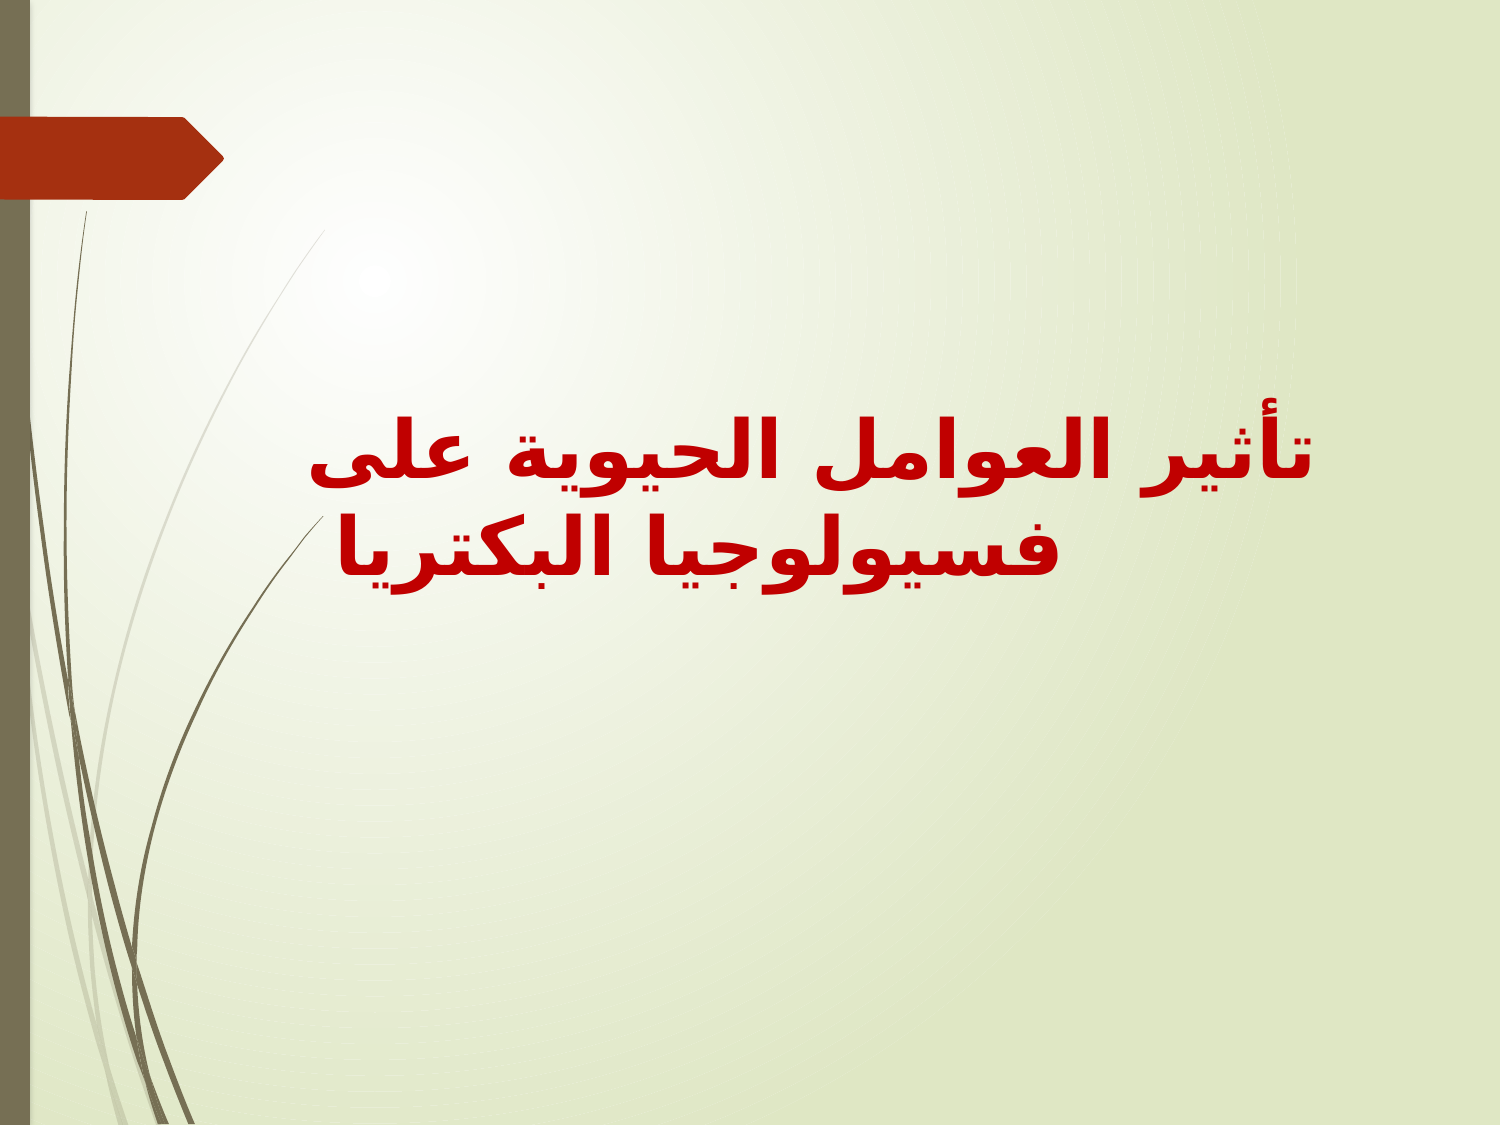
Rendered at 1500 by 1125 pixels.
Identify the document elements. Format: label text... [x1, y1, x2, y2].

title تأثير العوامل الحيوية على فسيولوجيا البكتريا [291, 389, 1373, 600]
